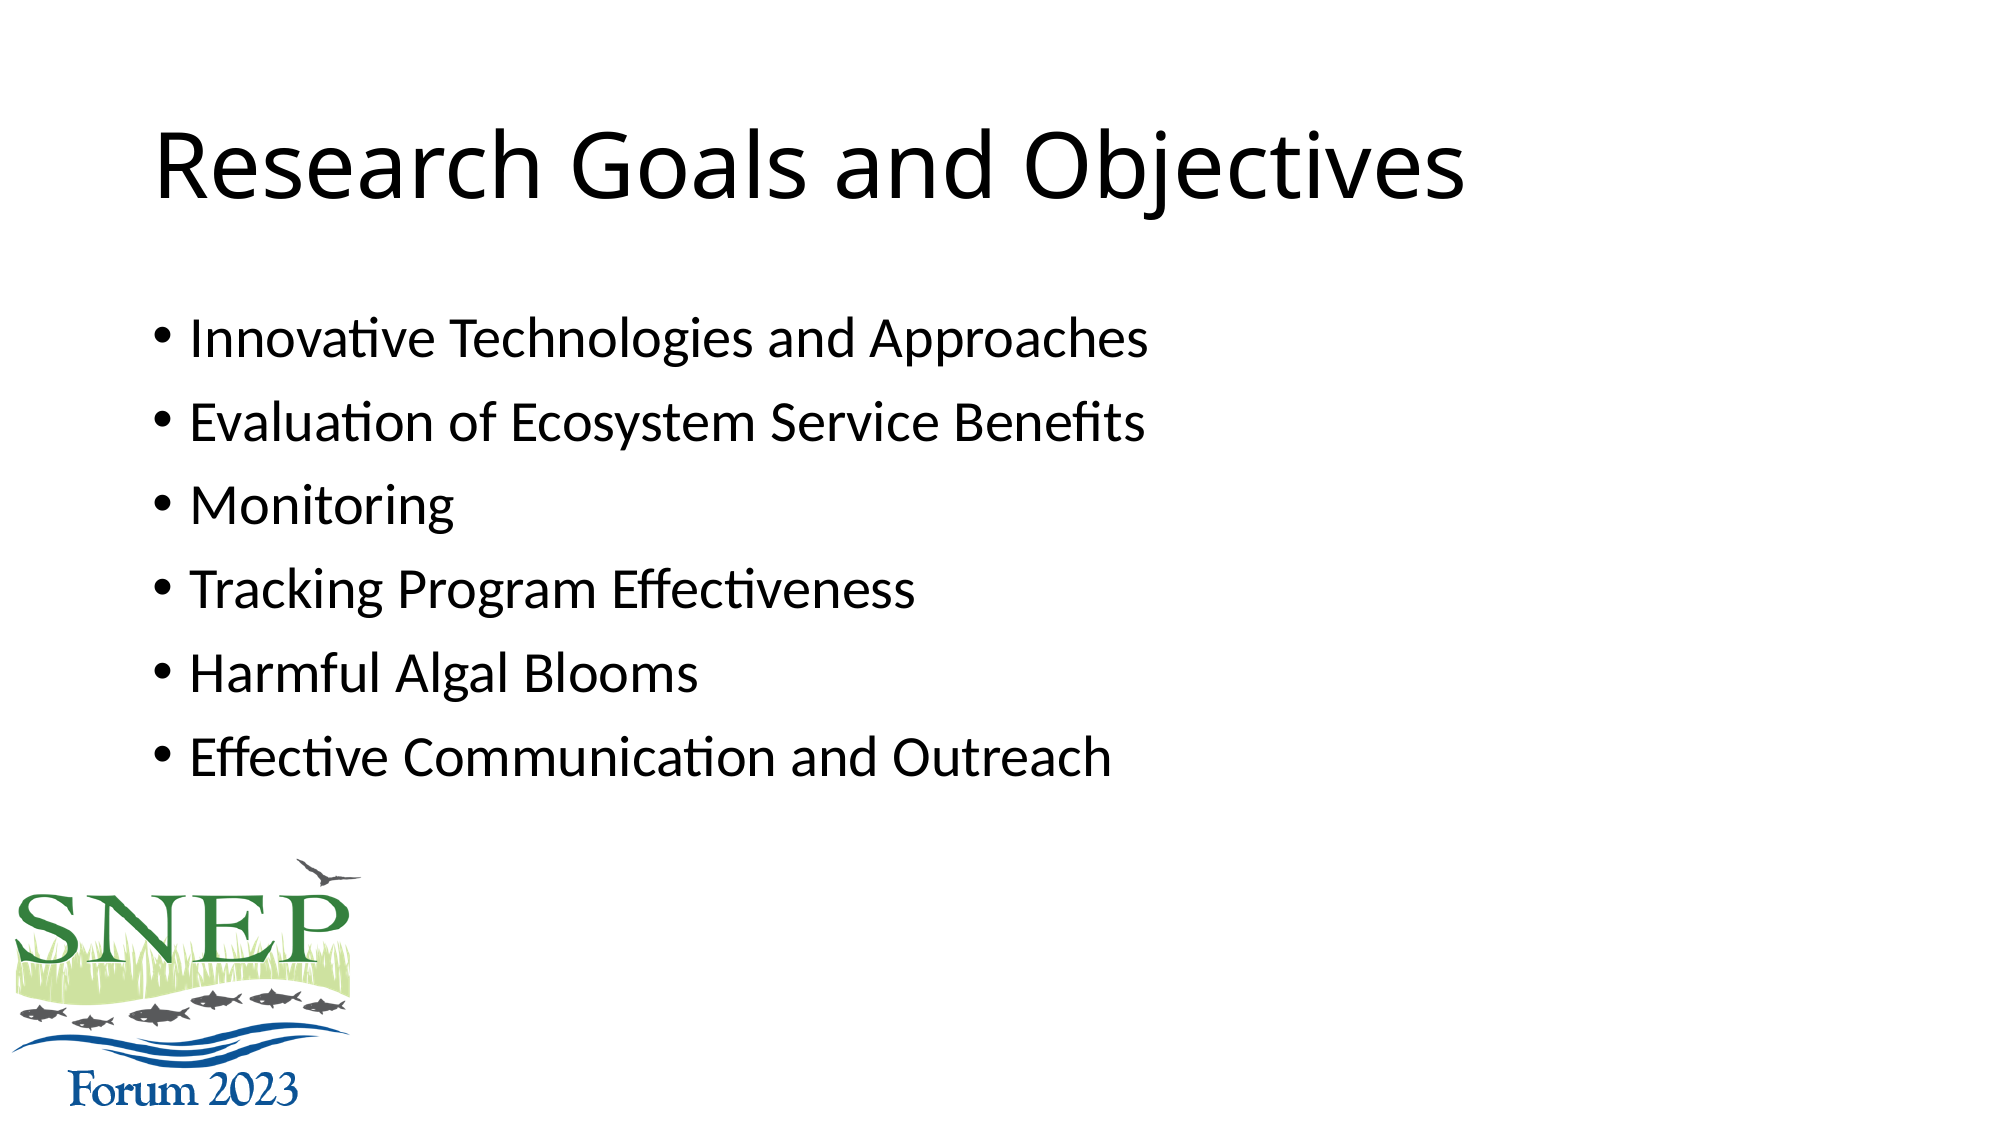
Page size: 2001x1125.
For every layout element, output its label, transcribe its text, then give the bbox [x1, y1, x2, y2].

picture [0, 849, 374, 1113]
title Research Goals and Objectives [137, 59, 1863, 278]
list Innovative Technologies and Approaches Evaluation of Ecosystem Service Benefits Monitoring Tracking Program Effectiveness Harmful Algal Blooms Effective Communication and Outreach [137, 299, 1863, 1014]
